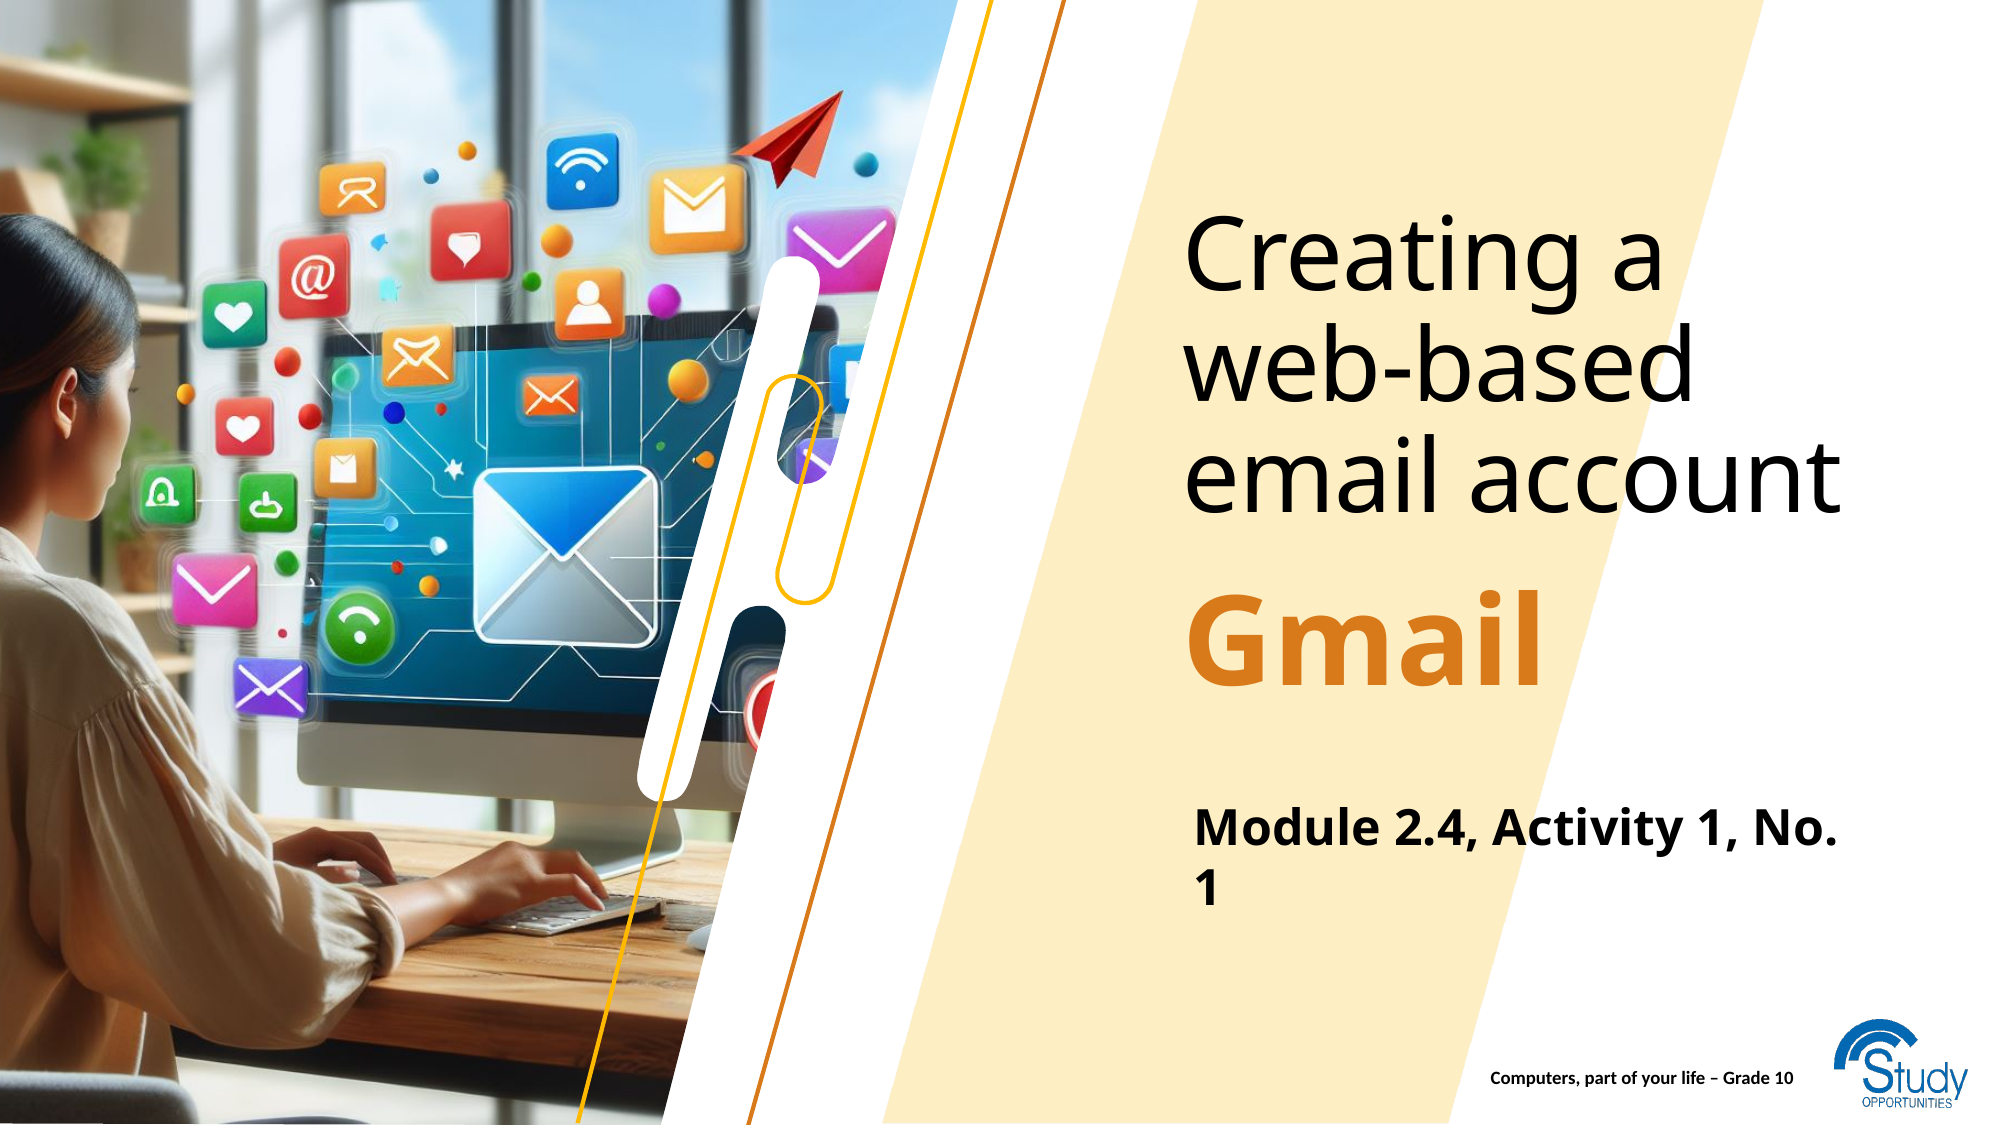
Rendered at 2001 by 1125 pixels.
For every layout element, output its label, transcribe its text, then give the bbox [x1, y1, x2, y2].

text_box Computers, part of your life – Grade 10 [1463, 1047, 1809, 1107]
picture [1833, 1019, 1968, 1108]
text_box Module 2.4, Activity 1, No. 1 [1178, 787, 1889, 954]
text_box [966, 0, 994, 101]
picture [0, 0, 1821, 1125]
list Gmail [1167, 553, 1878, 719]
title Creating a web-based email account [1167, 118, 1878, 542]
